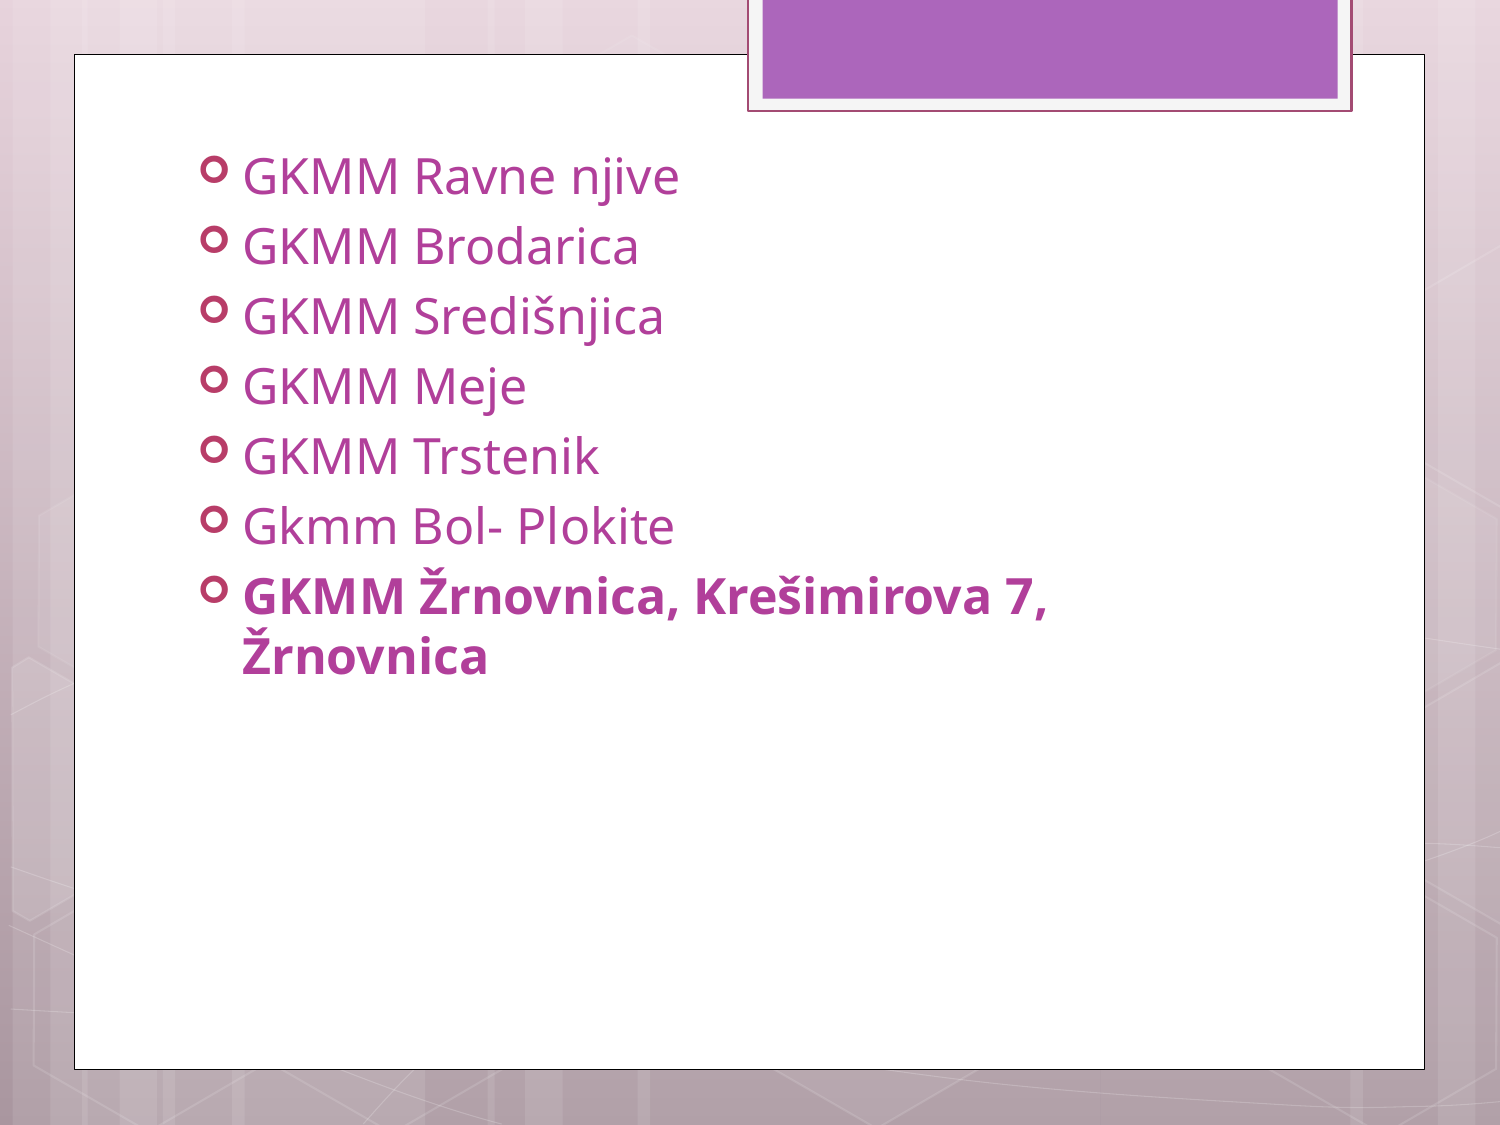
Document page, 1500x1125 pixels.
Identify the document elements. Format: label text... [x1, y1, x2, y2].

list GKMM Ravne njive GKMM Brodarica GKMM Središnjica GKMM Meje GKMM Trstenik Gkmm Bol- Plokite GKMM Žrnovnica, Krešimirova 7, Žrnovnica [171, 137, 1283, 957]
